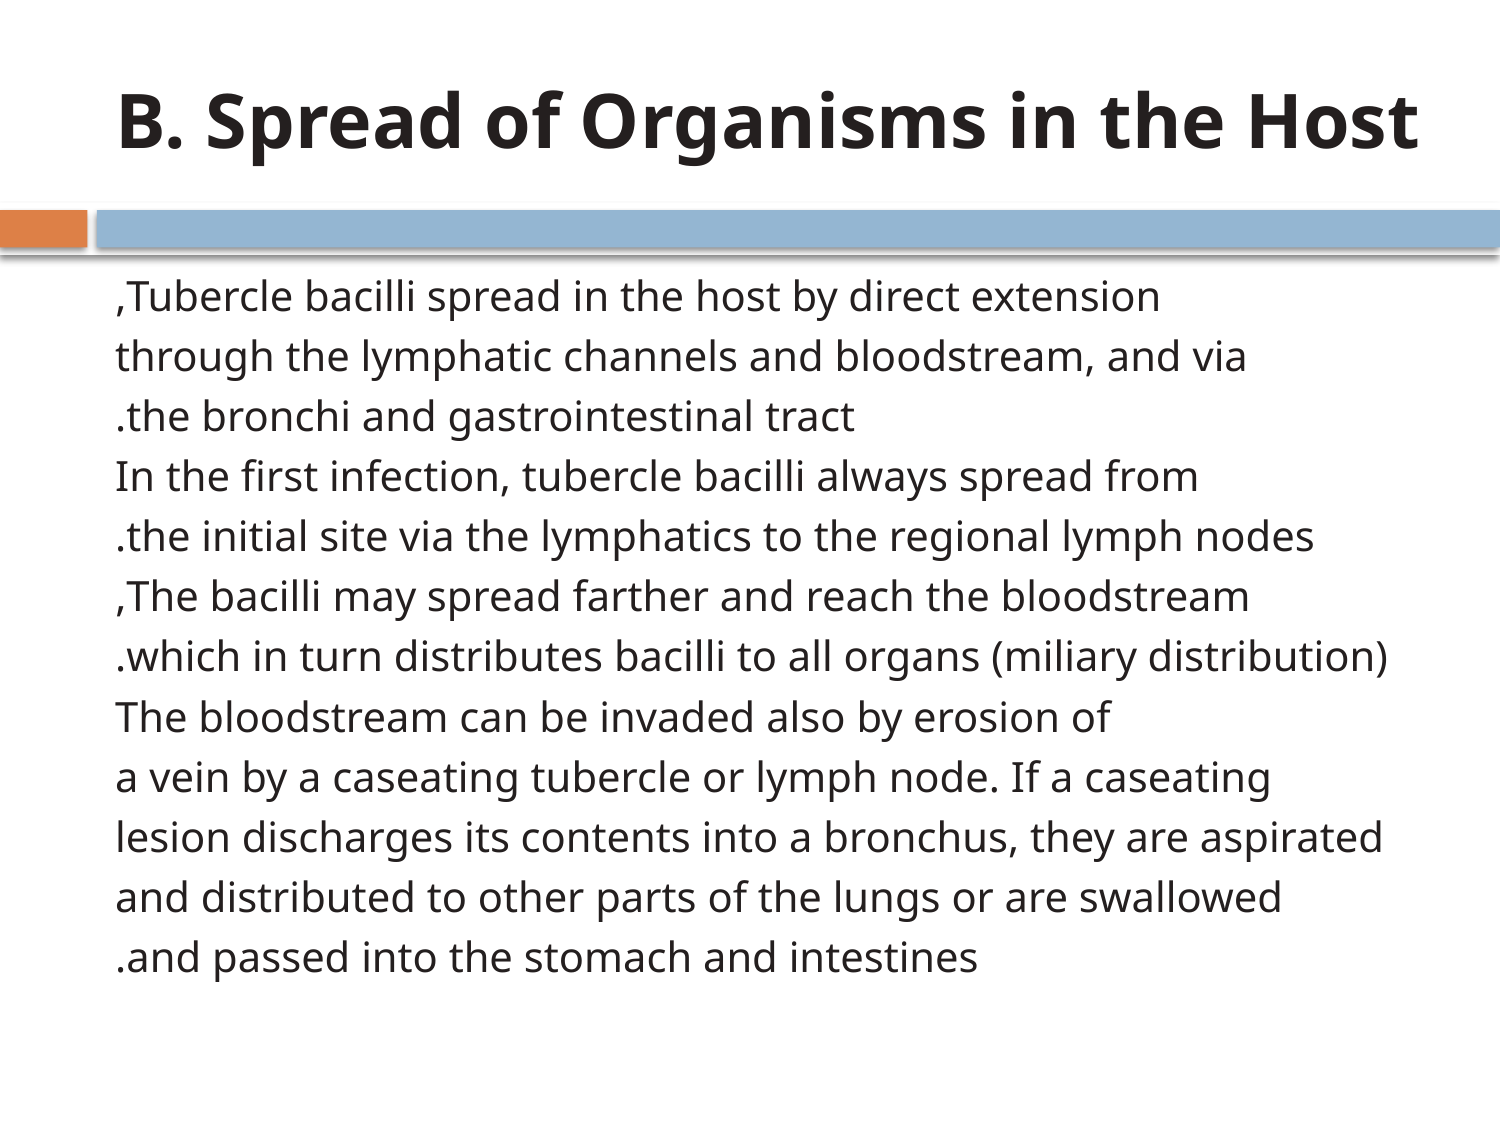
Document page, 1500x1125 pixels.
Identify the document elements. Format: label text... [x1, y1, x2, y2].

list Tubercle bacilli spread in the host by direct extension, through the lymphatic channels and bloodstream, and via the bronchi and gastrointestinal tract. In the first infection, tubercle bacilli always spread from the initial site via the lymphatics to the regional lymph nodes. The bacilli may spread farther and reach the bloodstream, which in turn distributes bacilli to all organs (miliary distribution). The bloodstream can be invaded also by erosion of a vein by a caseating tubercle or lymph node. If a caseating lesion discharges its contents into a bronchus, they are aspirated and distributed to other parts of the lungs or are swallowed and passed into the stomach and intestines. [100, 262, 1438, 1000]
title B. Spread of Organisms in the Host [100, 37, 1438, 200]
